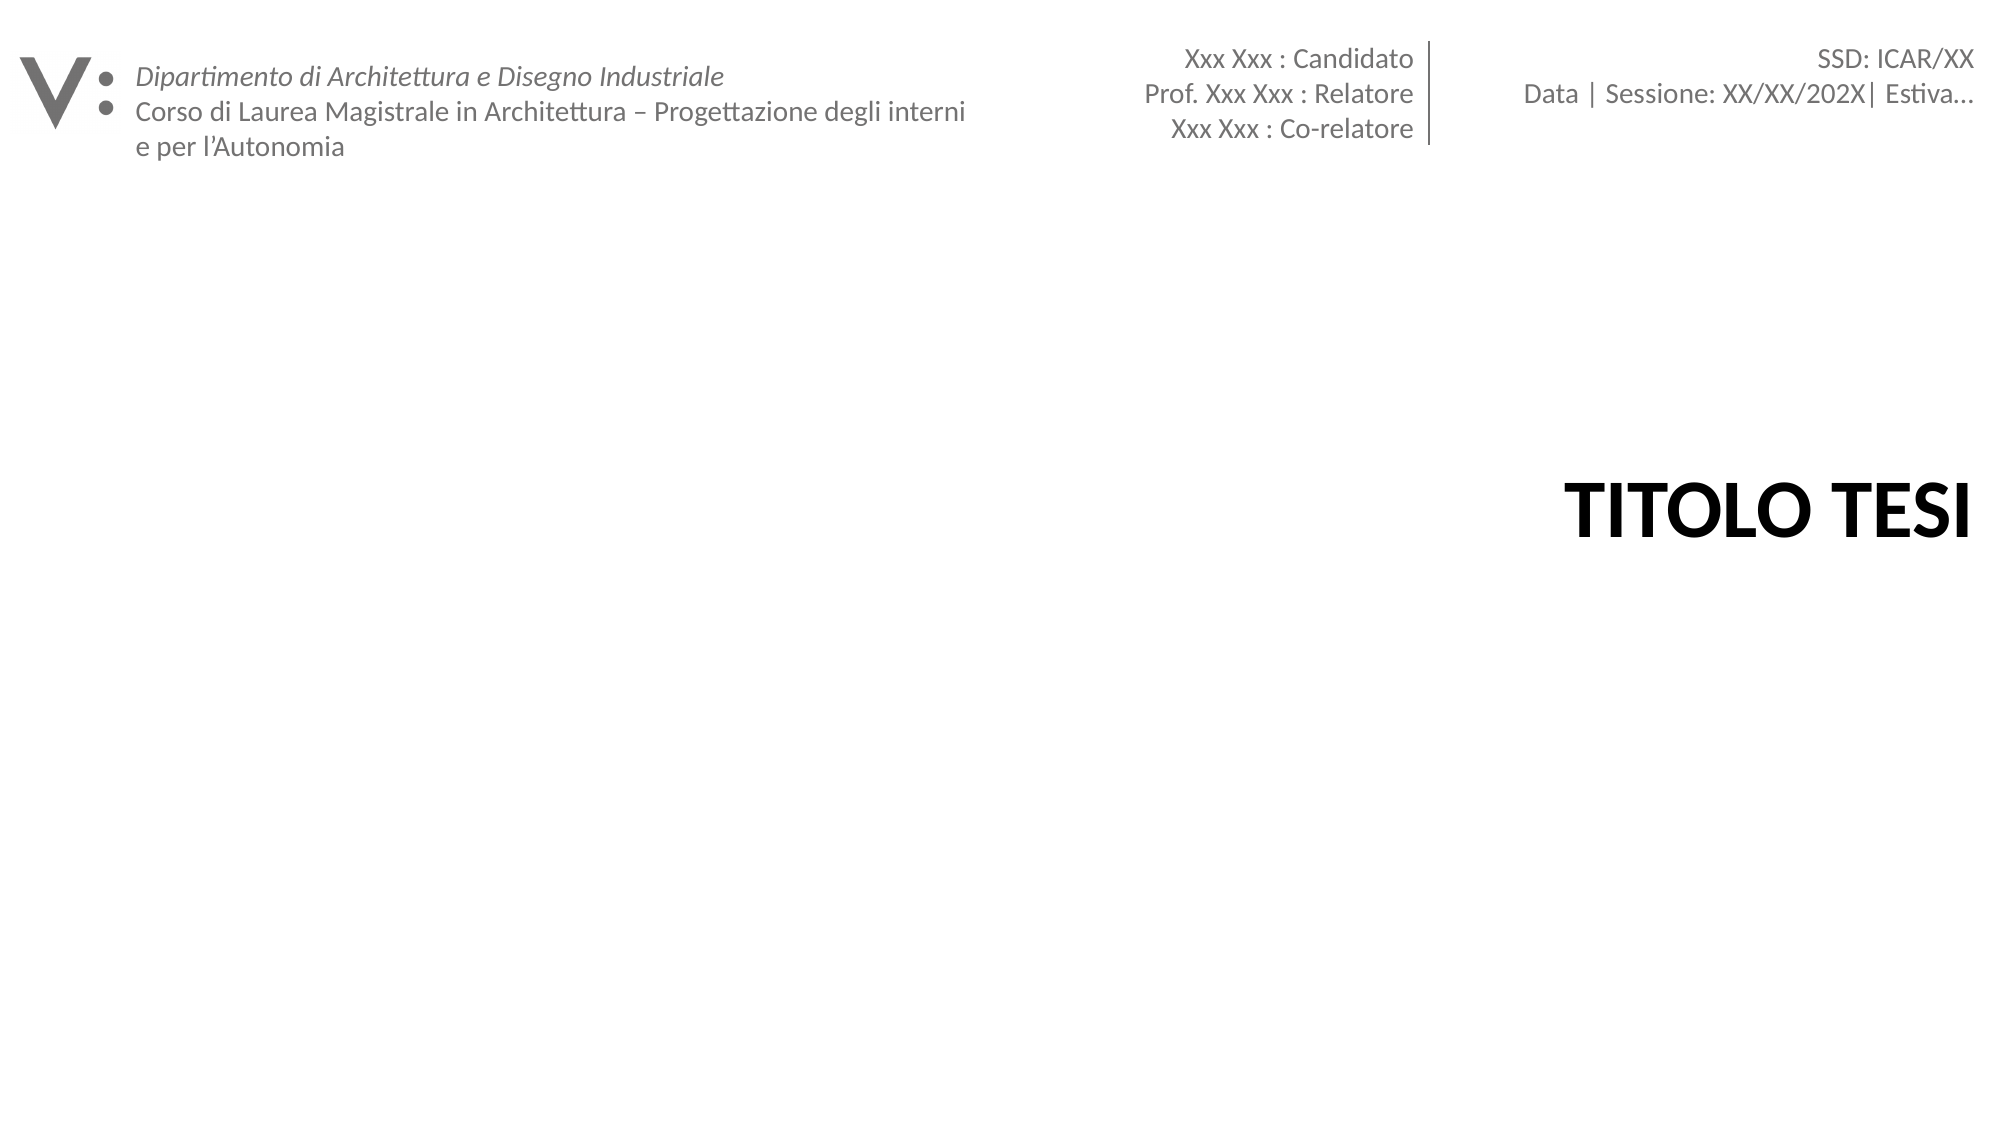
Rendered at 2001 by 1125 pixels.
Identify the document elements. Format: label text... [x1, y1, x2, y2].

text_box Xxx Xxx : Candidato Prof. Xxx Xxx : Relatore Xxx Xxx : Co-relatore [1023, 32, 1429, 152]
text_box Dipartimento di Architettura e Disegno Industriale Corso di Laurea Magistrale in Architettura – Progettazione degli interni e per l’Autonomia [120, 49, 1000, 170]
text_box [0, 40, 1023, 145]
text_box [1430, 40, 2000, 145]
picture [10, 51, 121, 134]
text_box SSD: ICAR/XX Data | Sessione: XX/XX/202X| Estiva… [1479, 32, 1990, 117]
text_box TITOLO TESI [709, 446, 1990, 562]
